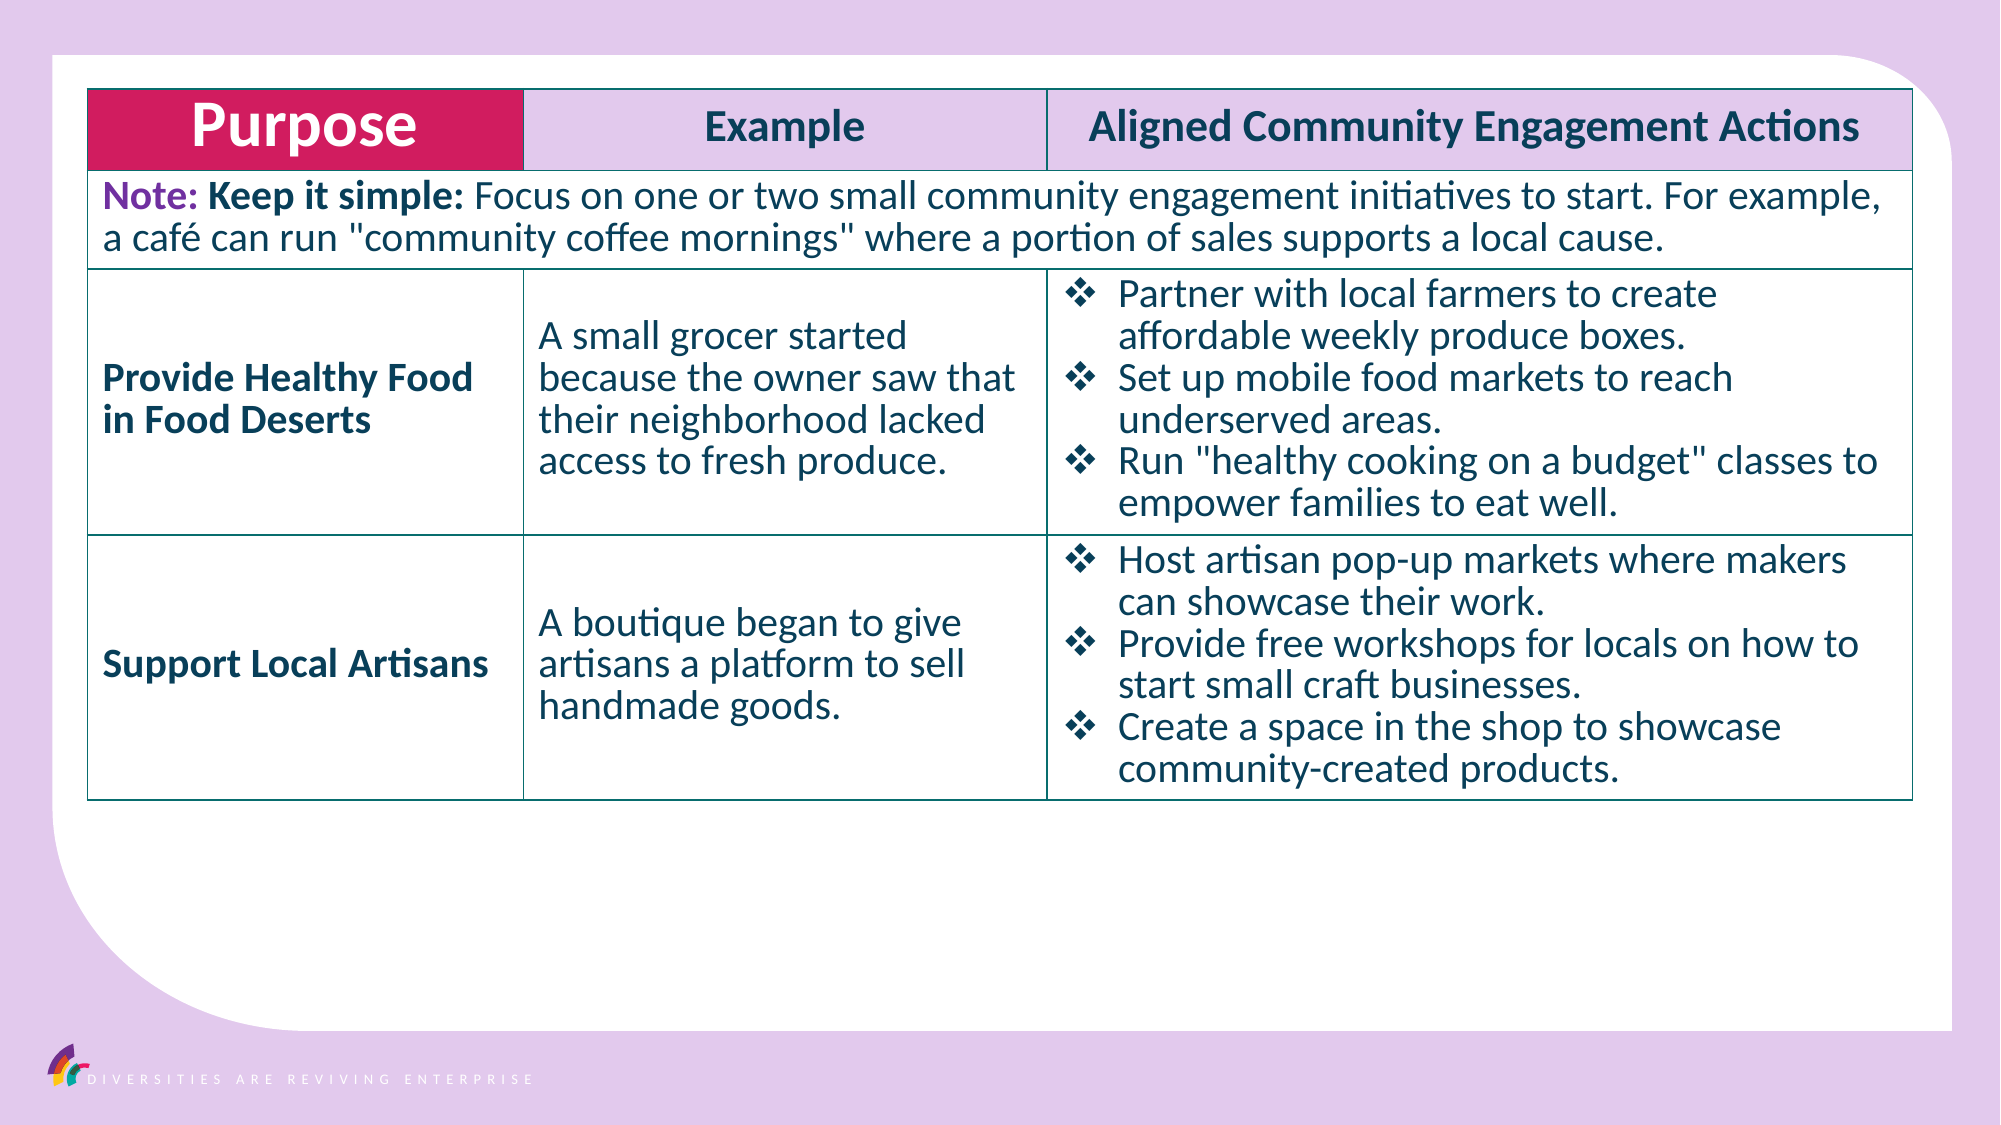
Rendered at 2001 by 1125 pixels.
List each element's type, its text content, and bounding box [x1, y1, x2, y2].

table_cell A boutique began to give artisans a platform to sell handmade goods. [524, 536, 1046, 799]
table_header Purpose [88, 90, 523, 170]
table_header Example [524, 90, 1046, 170]
table_cell Host artisan pop-up markets where makers can showcase their work. Provide free workshops for locals on how to start small craft businesses. Create a space in the shop to showcase community-created products. [1048, 536, 1912, 799]
table_cell Partner with local farmers to create affordable weekly produce boxes. Set up mobile food markets to reach underserved areas. Run "healthy cooking on a budget" classes to empower families to eat well. [1048, 270, 1912, 534]
table_header Aligned Community Engagement Actions [1048, 90, 1912, 170]
table_cell Support Local Artisans [88, 536, 523, 799]
table_cell Provide Healthy Food in Food Deserts [88, 270, 523, 534]
table_cell A small grocer started because the owner saw that their neighborhood lacked access to fresh produce. [524, 270, 1046, 534]
table_cell Note: Keep it simple: Focus on one or two small community engagement initiatives to start. For example, a café can run "community coffee mornings" where a portion of sales supports a local cause. [88, 171, 1912, 268]
